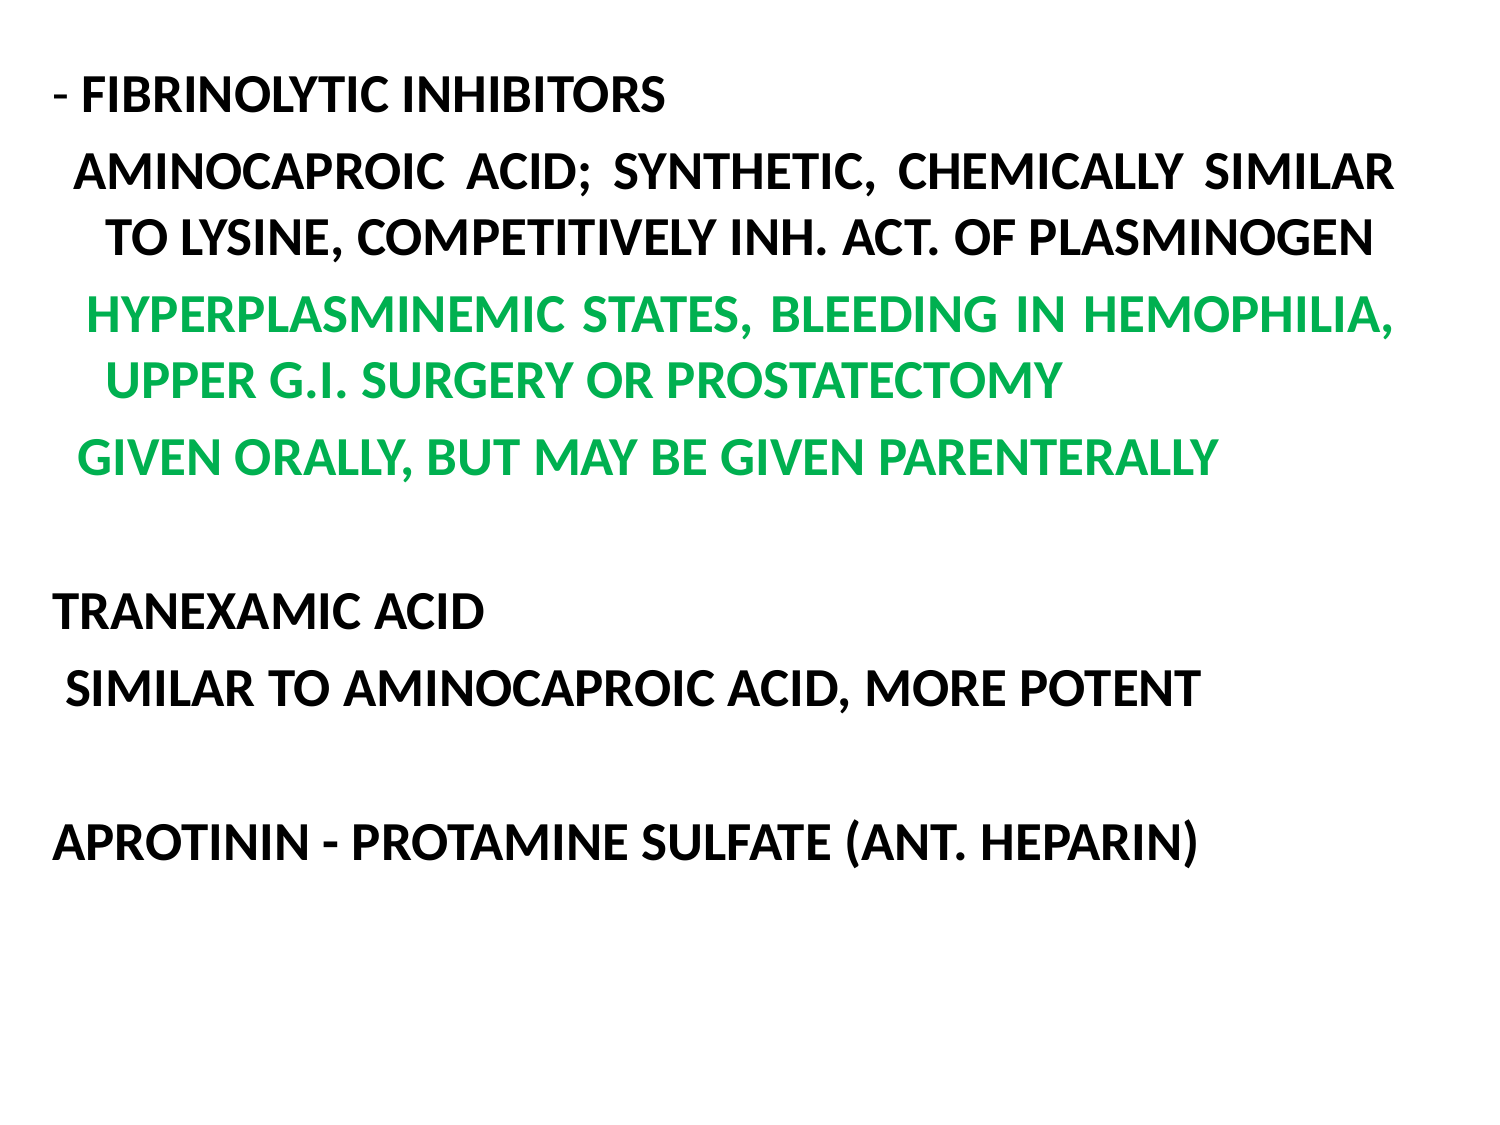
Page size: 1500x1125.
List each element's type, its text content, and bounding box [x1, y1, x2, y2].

list - FIBRINOLYTIC INHIBITORS AMINOCAPROIC ACID; SYNTHETIC, CHEMICALLY SIMILAR TO LYSINE, COMPETITIVELY INH. ACT. OF PLASMINOGEN HYPERPLASMINEMIC STATES, BLEEDING IN HEMOPHILIA, UPPER G.I. SURGERY OR PROSTATECTOMY GIVEN ORALLY, BUT MAY BE GIVEN PARENTERALLY TRANEXAMIC ACID SIMILAR TO AMINOCAPROIC ACID, MORE POTENT APROTININ - PROTAMINE SULFATE (ANT. HEPARIN) [37, 50, 1413, 1000]
